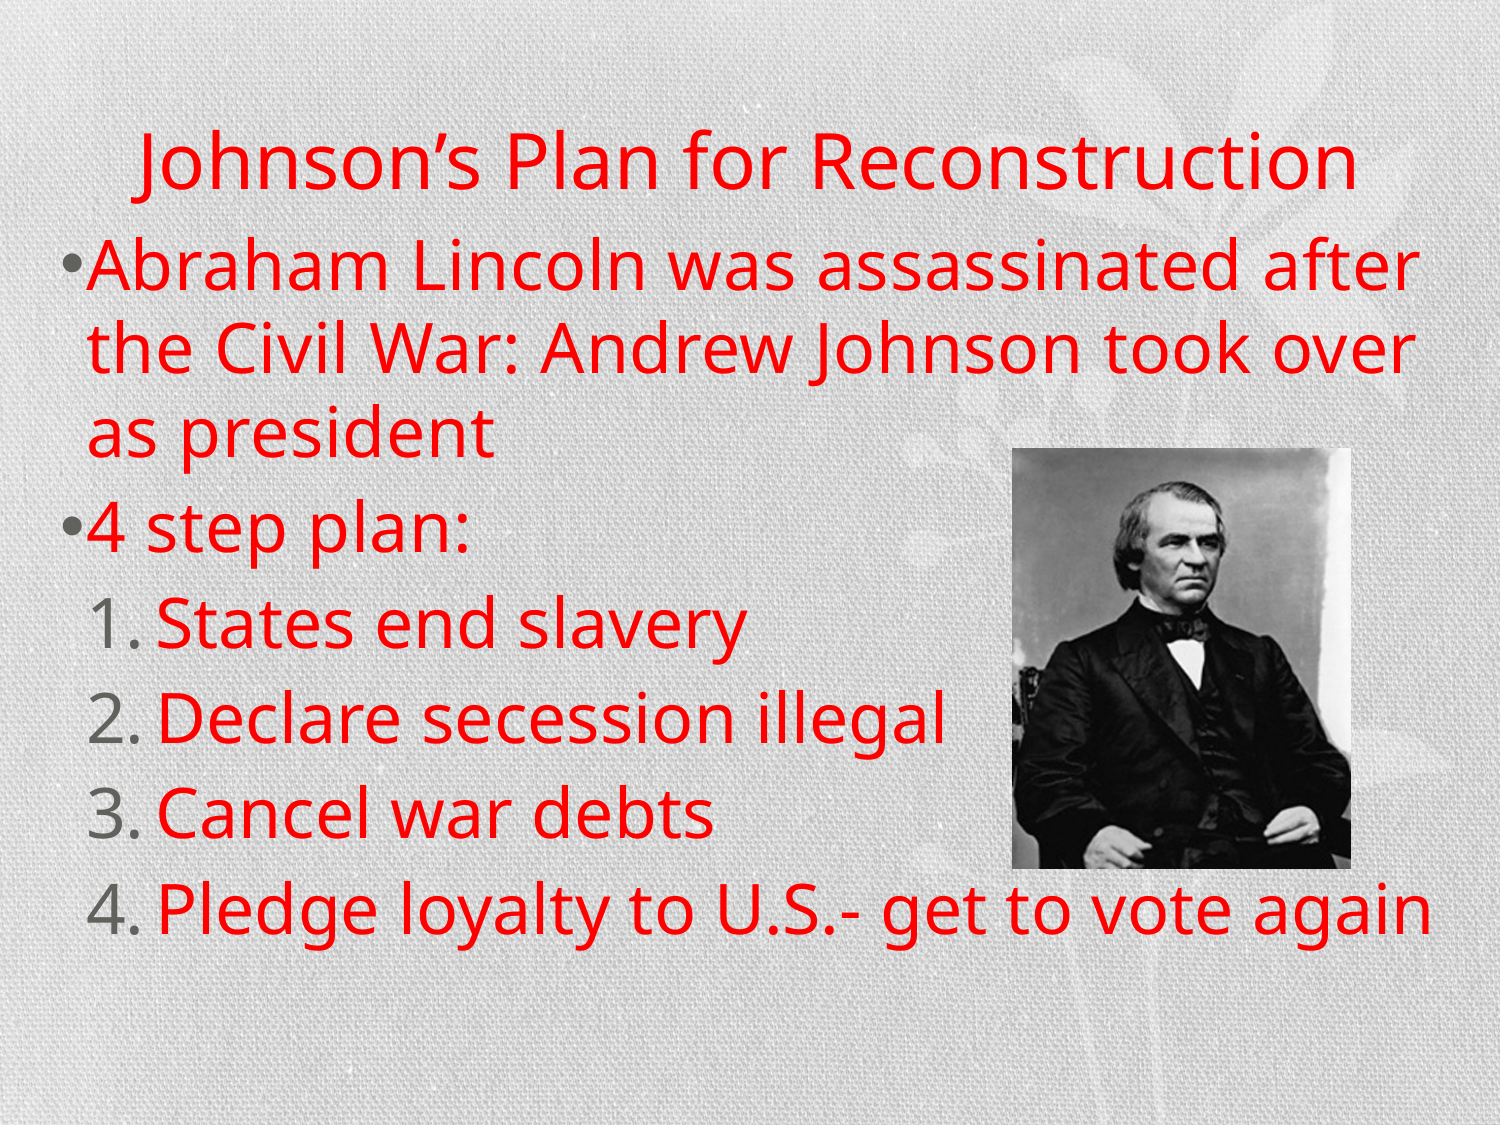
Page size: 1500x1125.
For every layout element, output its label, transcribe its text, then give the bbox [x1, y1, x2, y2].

picture [1012, 448, 1351, 870]
title Johnson’s Plan for Reconstruction [45, 37, 1455, 213]
list Abraham Lincoln was assassinated after the Civil War: Andrew Johnson took over as president 4 step plan: States end slavery Declare secession illegal Cancel war debts Pledge loyalty to U.S.- get to vote again [45, 213, 1455, 1023]
